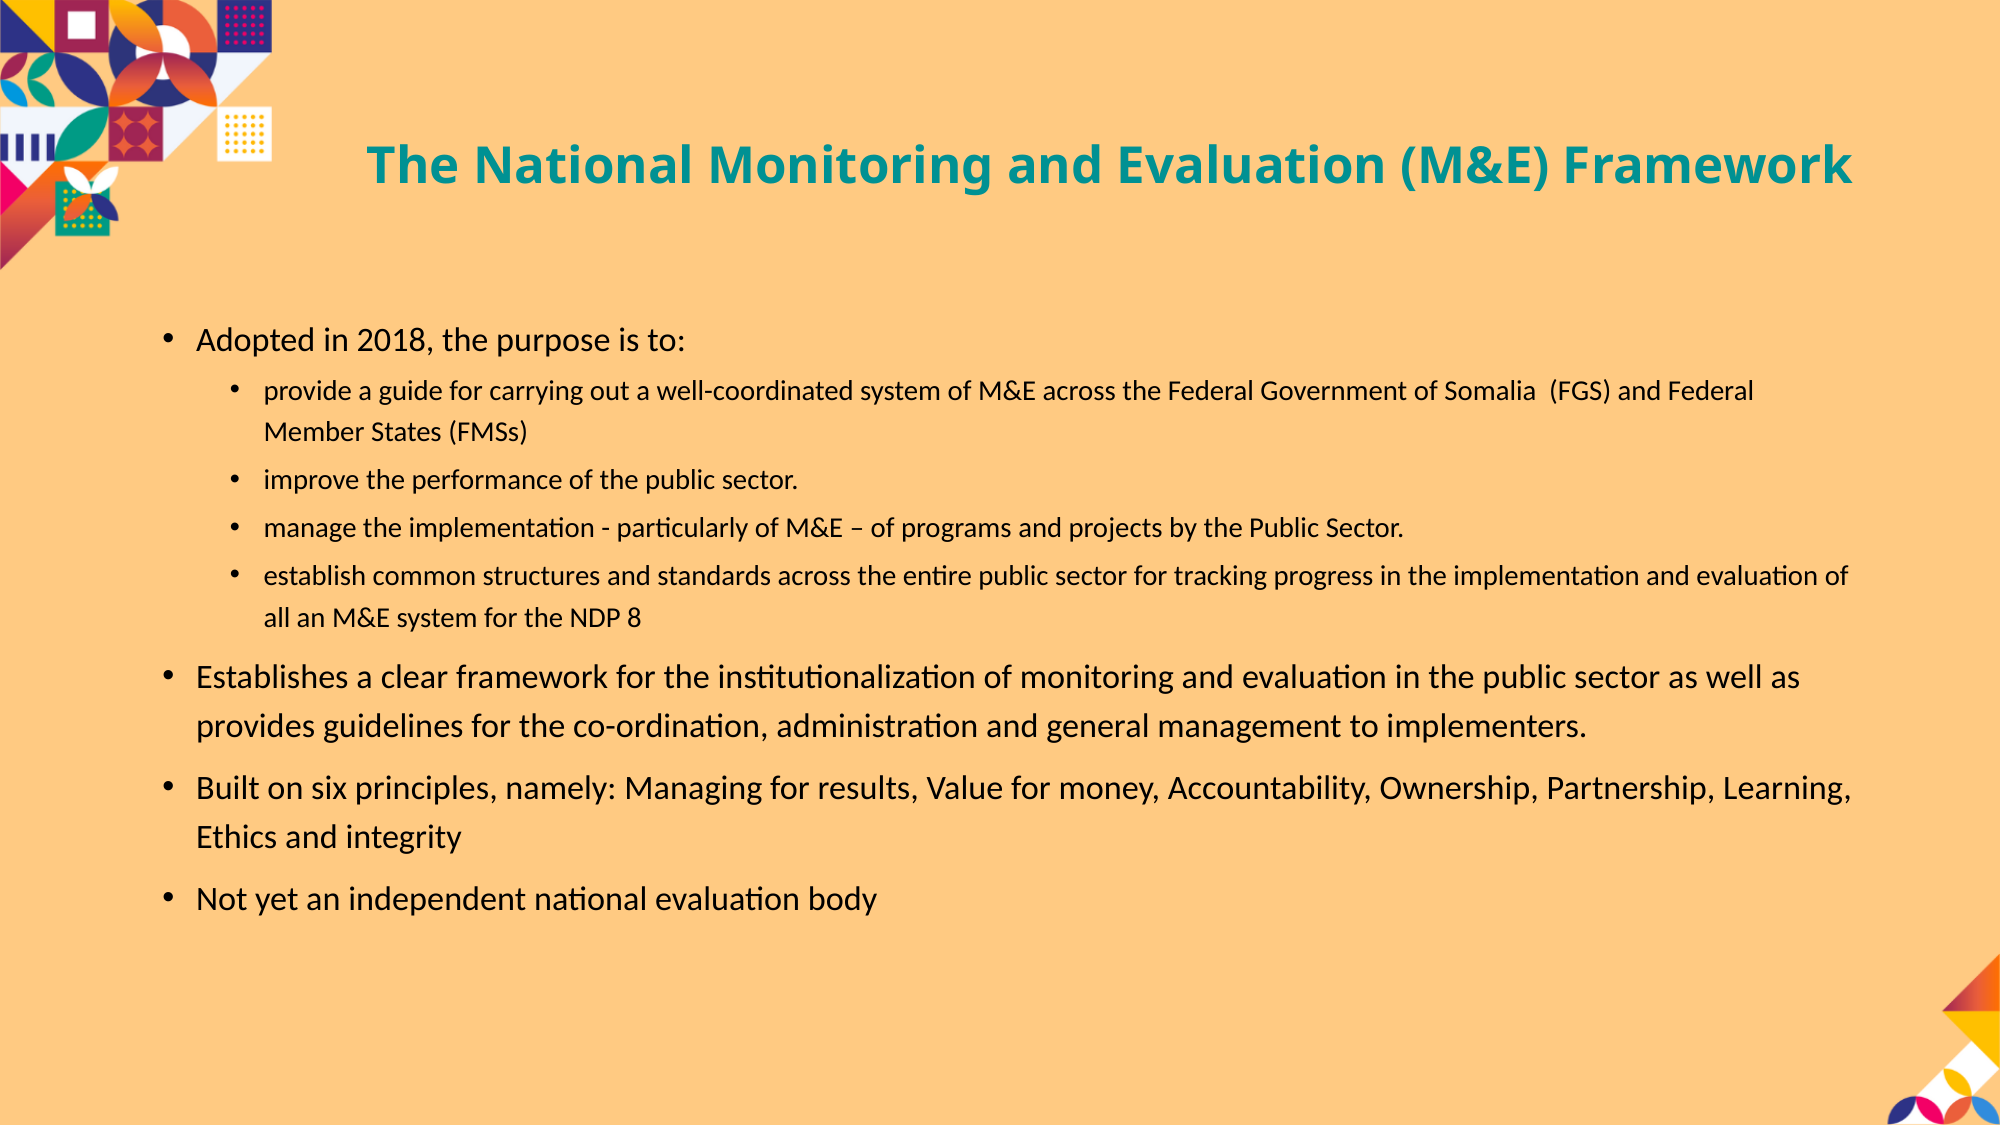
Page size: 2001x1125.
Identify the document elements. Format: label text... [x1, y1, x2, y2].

picture [0, 0, 2000, 1125]
title The National Monitoring and Evaluation (M&E) Framework [351, 124, 1918, 259]
text_box Adopted in 2018, the purpose is to: provide a guide for carrying out a well-coordinated system of M&E across the Federal Government of Somalia (FGS) and Federal Member States (FMSs) improve the performance of the public sector. manage the implementation - particularly of M&E – of programs and projects by the Public Sector. establish common structures and standards across the entire public sector for tracking progress in the implementation and evaluation of all an M&E system for the NDP 8 Establishes a clear framework for the institutionalization of monitoring and evaluation in the public sector as well as provides guidelines for the co-ordination, administration and general management to implementers. Built on six principles, namely: Managing for results, Value for money, Accountability, Ownership, Partnership, Learning, Ethics and integrity Not yet an independent national evaluation body [147, 301, 1873, 932]
